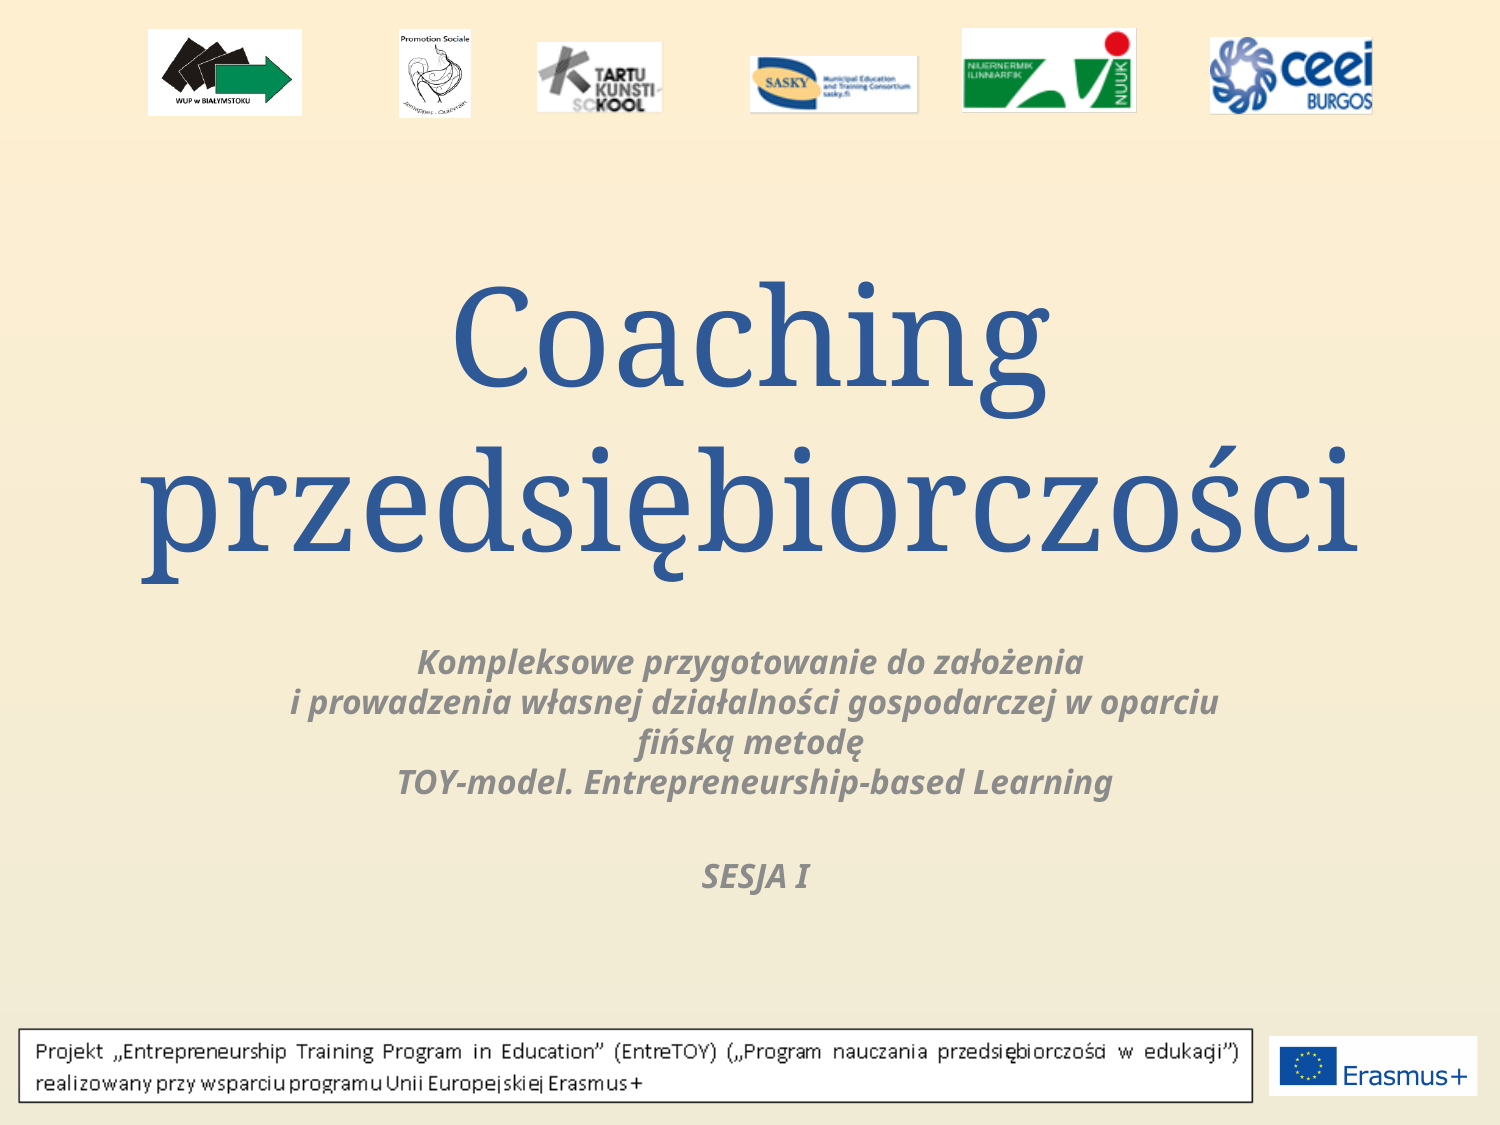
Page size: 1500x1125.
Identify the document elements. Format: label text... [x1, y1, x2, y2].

picture [1210, 37, 1374, 99]
picture [750, 56, 921, 99]
subtitle Kompleksowe przygotowanie do założenia i prowadzenia własnej działalności gospodarczej w oparciu fińską metodę TOY-model. Entrepreneurship-based Learning SESJA I [230, 633, 1281, 906]
picture [17, 1027, 1255, 1105]
picture [148, 29, 302, 116]
picture [399, 29, 471, 99]
picture [537, 42, 668, 99]
title Coaching przedsiębiorczości [112, 99, 1388, 587]
picture [962, 28, 1140, 99]
